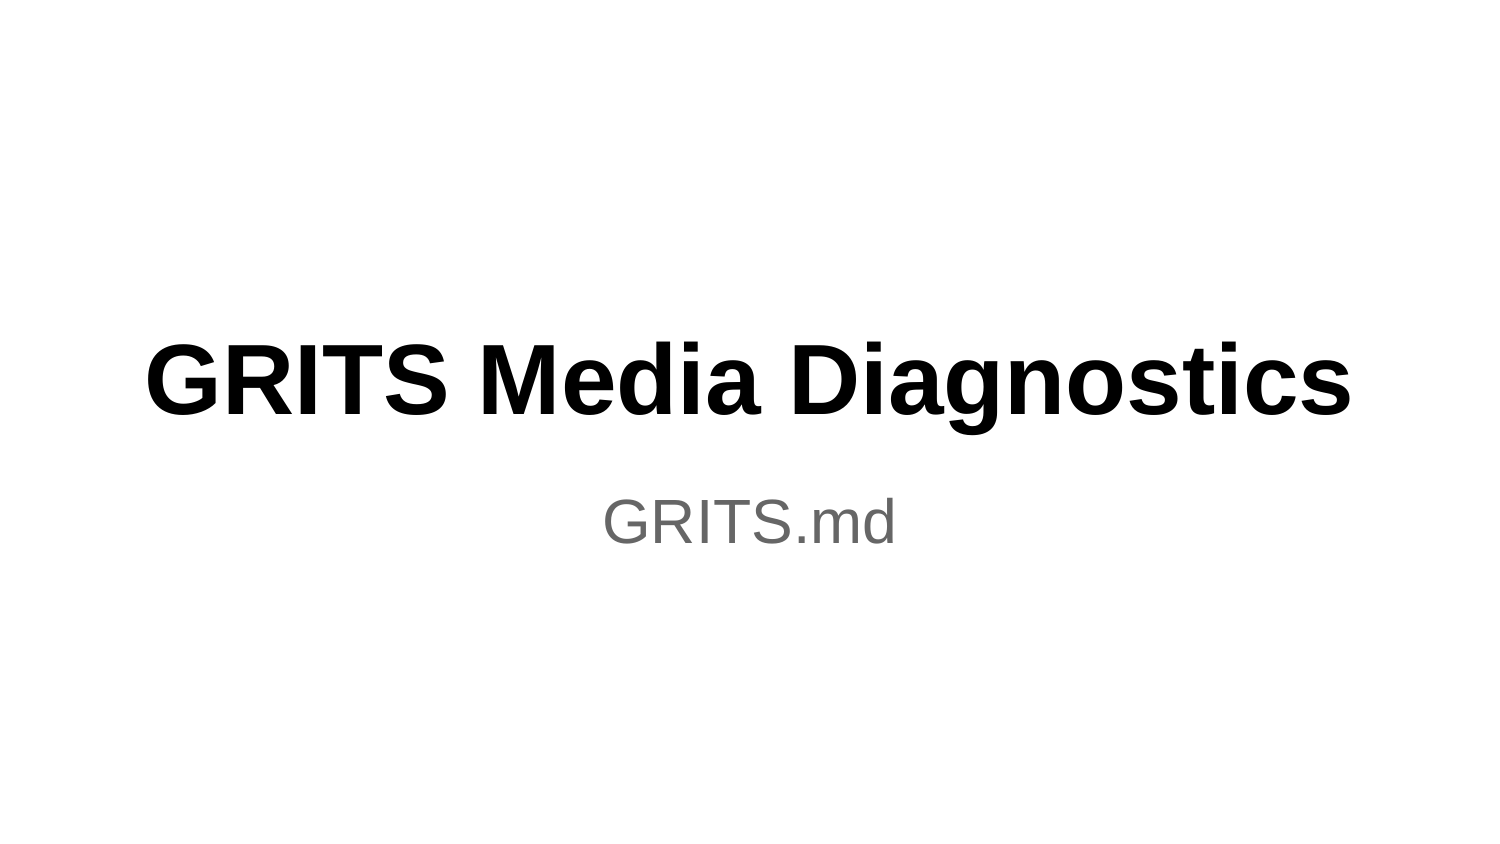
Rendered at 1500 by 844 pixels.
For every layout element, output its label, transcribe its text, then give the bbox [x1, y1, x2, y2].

subtitle GRITS.md [112, 465, 1388, 595]
title GRITS Media Diagnostics [112, 259, 1388, 450]
